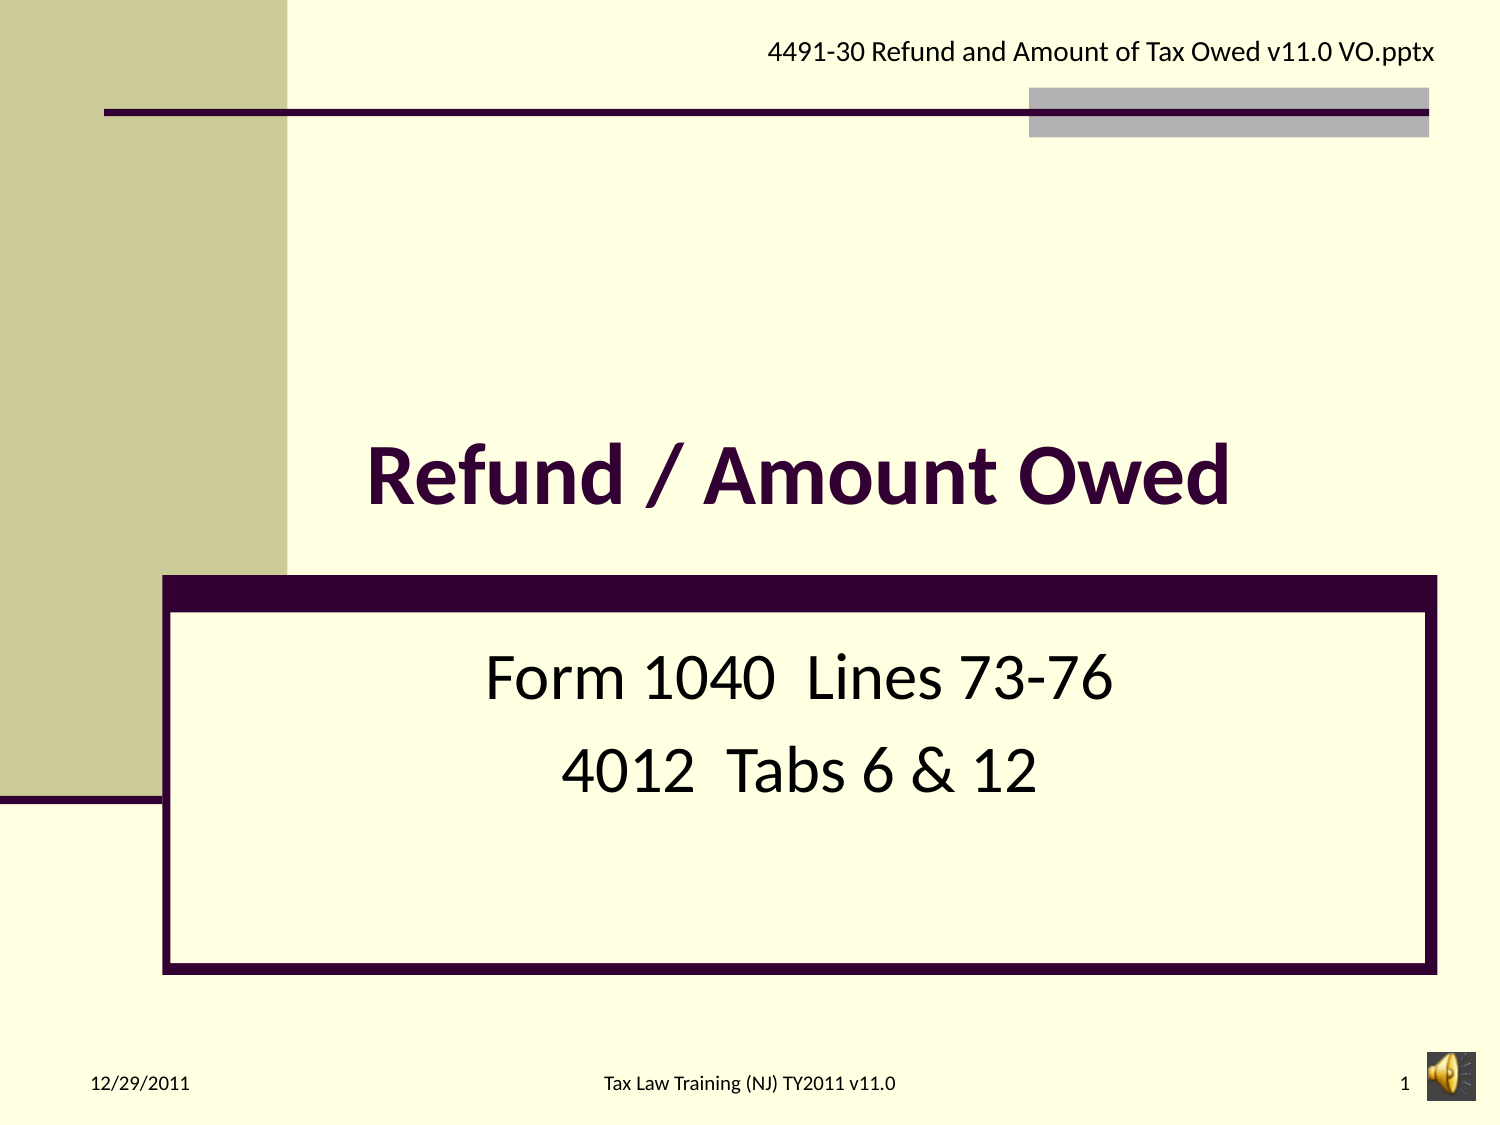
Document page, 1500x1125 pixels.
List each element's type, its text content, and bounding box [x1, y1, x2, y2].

slide_number 1 [1074, 1049, 1426, 1103]
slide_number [74, 1049, 426, 1103]
title Refund / Amount Owed [162, 349, 1438, 591]
subtitle Form 1040 Lines 73-76 4012 Tabs 6 & 12 [187, 624, 1413, 950]
footer Tax Law Training (NJ) TY2011 v11.0 [512, 1049, 988, 1103]
picture [1426, 1051, 1477, 1102]
text_box 4491-30 Refund and Amount of Tax Owed v11.0 VO.pptx [487, 24, 1450, 75]
